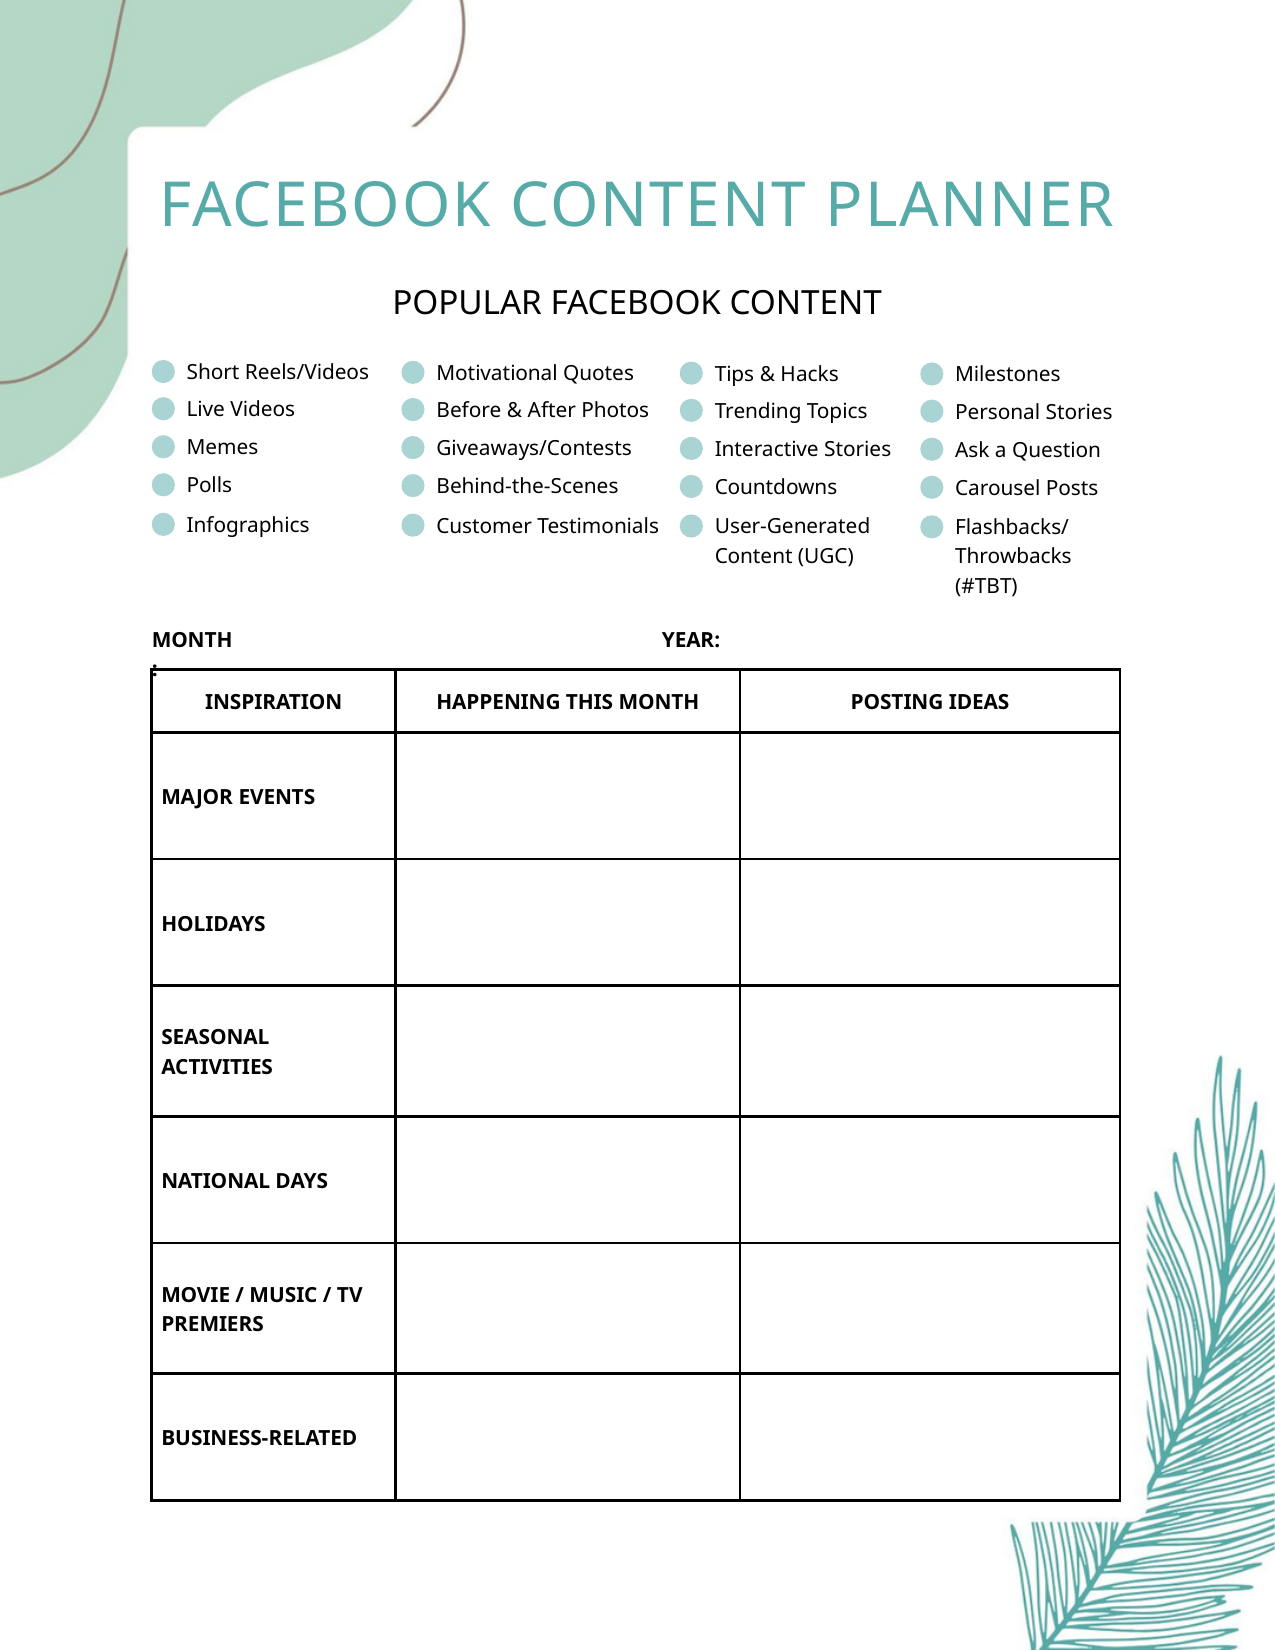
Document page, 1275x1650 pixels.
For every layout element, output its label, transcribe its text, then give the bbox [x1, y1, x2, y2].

text_box Polls [186, 467, 356, 497]
table_cell MAJOR EVENTS [153, 734, 394, 858]
text_box MONTH: [151, 622, 237, 681]
table_cell [397, 1118, 739, 1242]
table_cell BUSINESS-RELATED [153, 1375, 394, 1499]
text_box POPULAR FACEBOOK CONTENT [127, 274, 1148, 322]
table_cell MOVIE / MUSIC / TV PREMIERS [153, 1244, 394, 1372]
text_box Giveaways/Contests [436, 430, 669, 460]
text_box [679, 398, 704, 423]
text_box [401, 435, 425, 460]
text_box Carousel Posts [955, 470, 1148, 500]
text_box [679, 514, 704, 538]
table_cell [741, 1375, 1119, 1499]
text_box YEAR: [661, 622, 750, 652]
table_header INSPIRATION [153, 671, 394, 731]
text_box Countdowns [714, 469, 948, 499]
table_cell [741, 734, 1119, 858]
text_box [151, 434, 176, 459]
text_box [919, 362, 944, 386]
text_box [0, 0, 1275, 1650]
text_box Personal Stories [955, 394, 1148, 424]
text_box Motivational Quotes [436, 355, 669, 385]
text_box User-Generated Content (UGC) [714, 508, 948, 568]
text_box Ask a Question [955, 432, 1148, 462]
text_box FACEBOOK CONTENT PLANNER [127, 177, 1148, 239]
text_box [401, 397, 425, 422]
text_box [401, 473, 425, 498]
text_box Trending Topics [714, 393, 948, 423]
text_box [151, 359, 176, 384]
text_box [401, 360, 425, 385]
text_box Flashbacks/Throwbacks (#TBT) [955, 509, 1090, 598]
table_cell [741, 860, 1119, 984]
table_cell NATIONAL DAYS [153, 1118, 394, 1242]
text_box Milestones [955, 356, 1148, 387]
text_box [919, 514, 944, 539]
table_cell [397, 1244, 739, 1372]
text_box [919, 399, 944, 423]
text_box Short Reels/Videos [186, 354, 390, 384]
table_cell HOLIDAYS [153, 860, 394, 984]
text_box Interactive Stories [714, 431, 948, 461]
text_box Infographics [186, 507, 338, 537]
table_cell [741, 1118, 1119, 1242]
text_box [151, 396, 176, 421]
table_cell [397, 1375, 739, 1499]
table_header HAPPENING THIS MONTH [397, 671, 739, 731]
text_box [151, 512, 176, 537]
table_cell SEASONAL ACTIVITIES [153, 987, 394, 1115]
table_header POSTING IDEAS [741, 671, 1119, 731]
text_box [679, 474, 704, 499]
table_cell [741, 1244, 1119, 1372]
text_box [401, 513, 425, 537]
text_box Tips & Hacks [714, 356, 948, 386]
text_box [679, 436, 704, 461]
text_box Before & After Photos [436, 392, 669, 422]
table_cell [741, 987, 1119, 1115]
text_box Live Videos [186, 391, 371, 421]
table_cell [397, 860, 739, 984]
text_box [679, 361, 704, 385]
text_box Behind-the-Scenes [436, 468, 669, 498]
text_box Customer Testimonials [436, 508, 669, 538]
text_box Memes [186, 429, 356, 459]
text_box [151, 472, 176, 497]
table_cell [397, 987, 739, 1115]
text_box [919, 475, 944, 500]
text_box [919, 437, 944, 462]
table_cell [397, 734, 739, 858]
